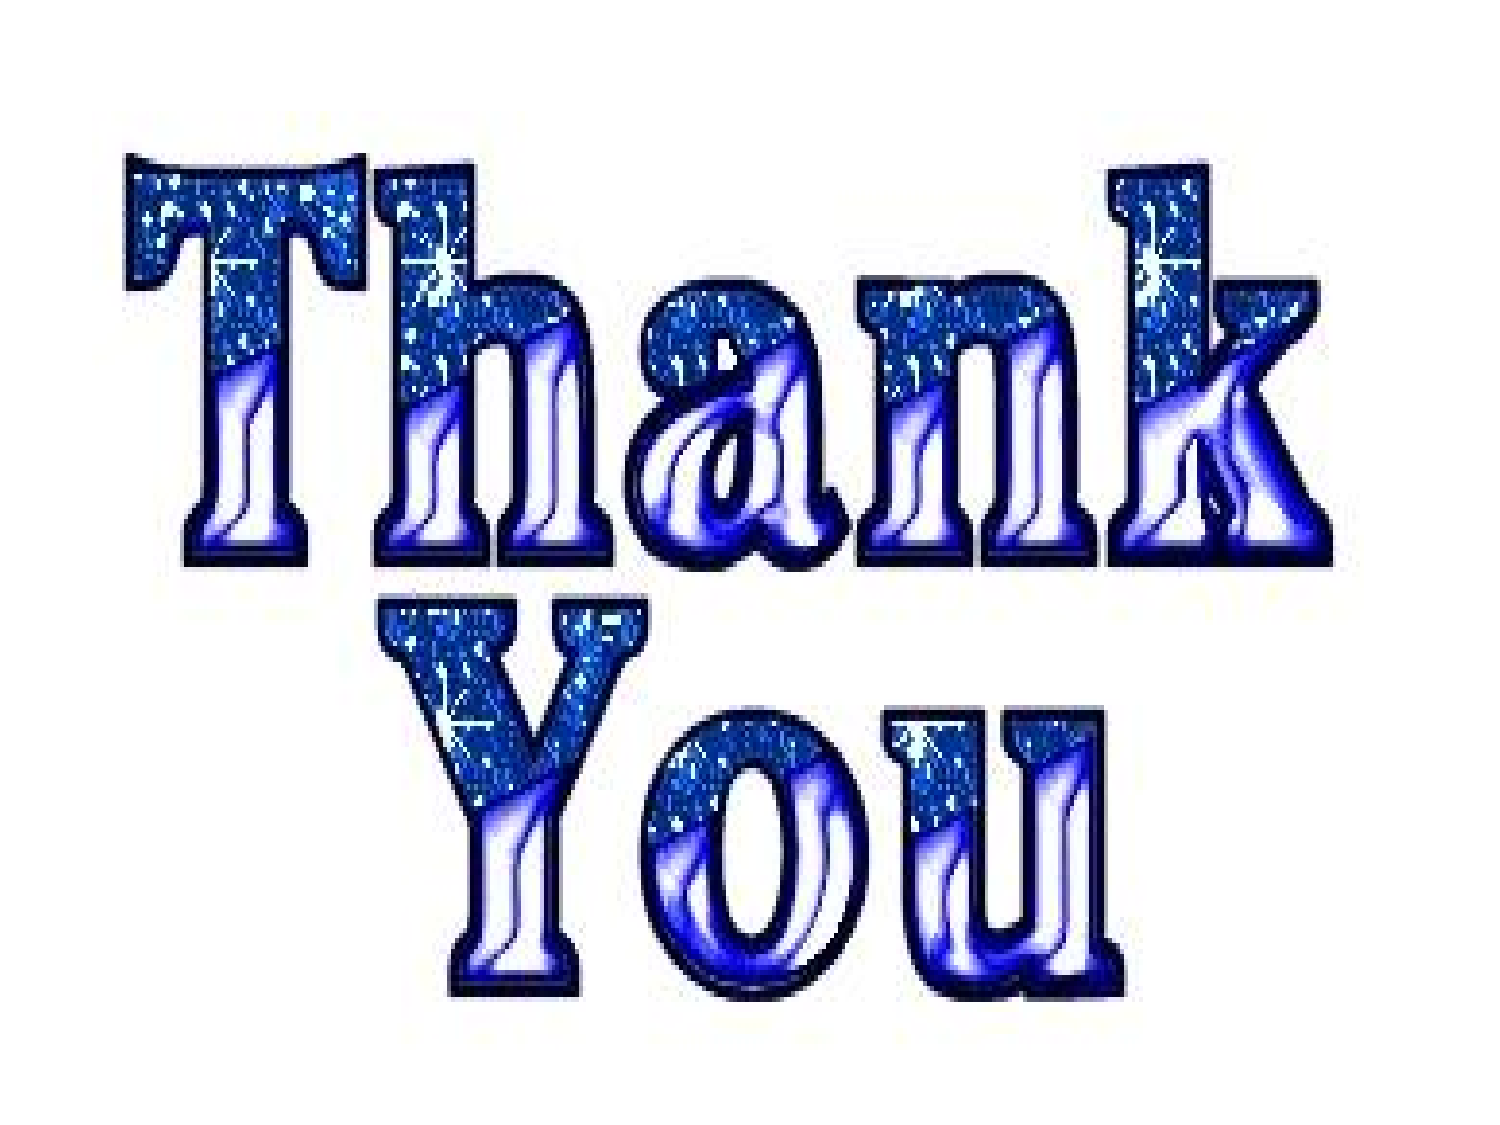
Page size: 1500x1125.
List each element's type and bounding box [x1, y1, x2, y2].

picture [92, 111, 1364, 1067]
